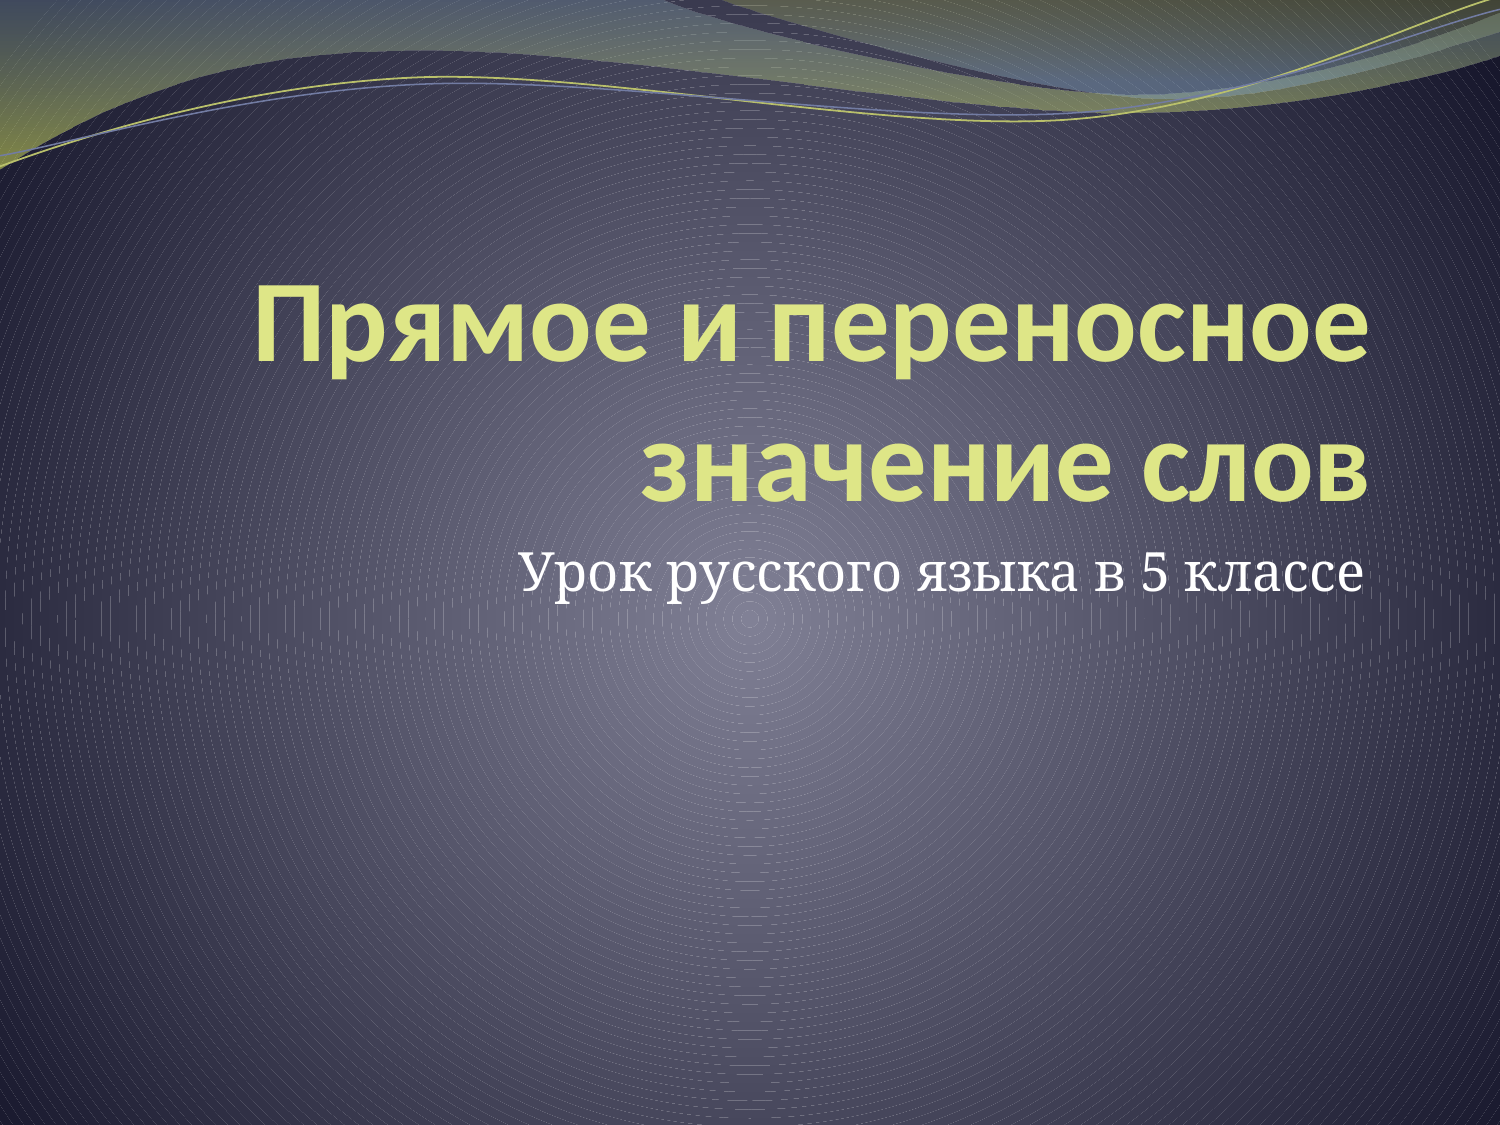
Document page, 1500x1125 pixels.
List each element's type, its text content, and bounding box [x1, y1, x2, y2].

subtitle Урок русского языка в 5 классе [87, 529, 1376, 818]
title Прямое и переносное значение слов [87, 224, 1376, 525]
